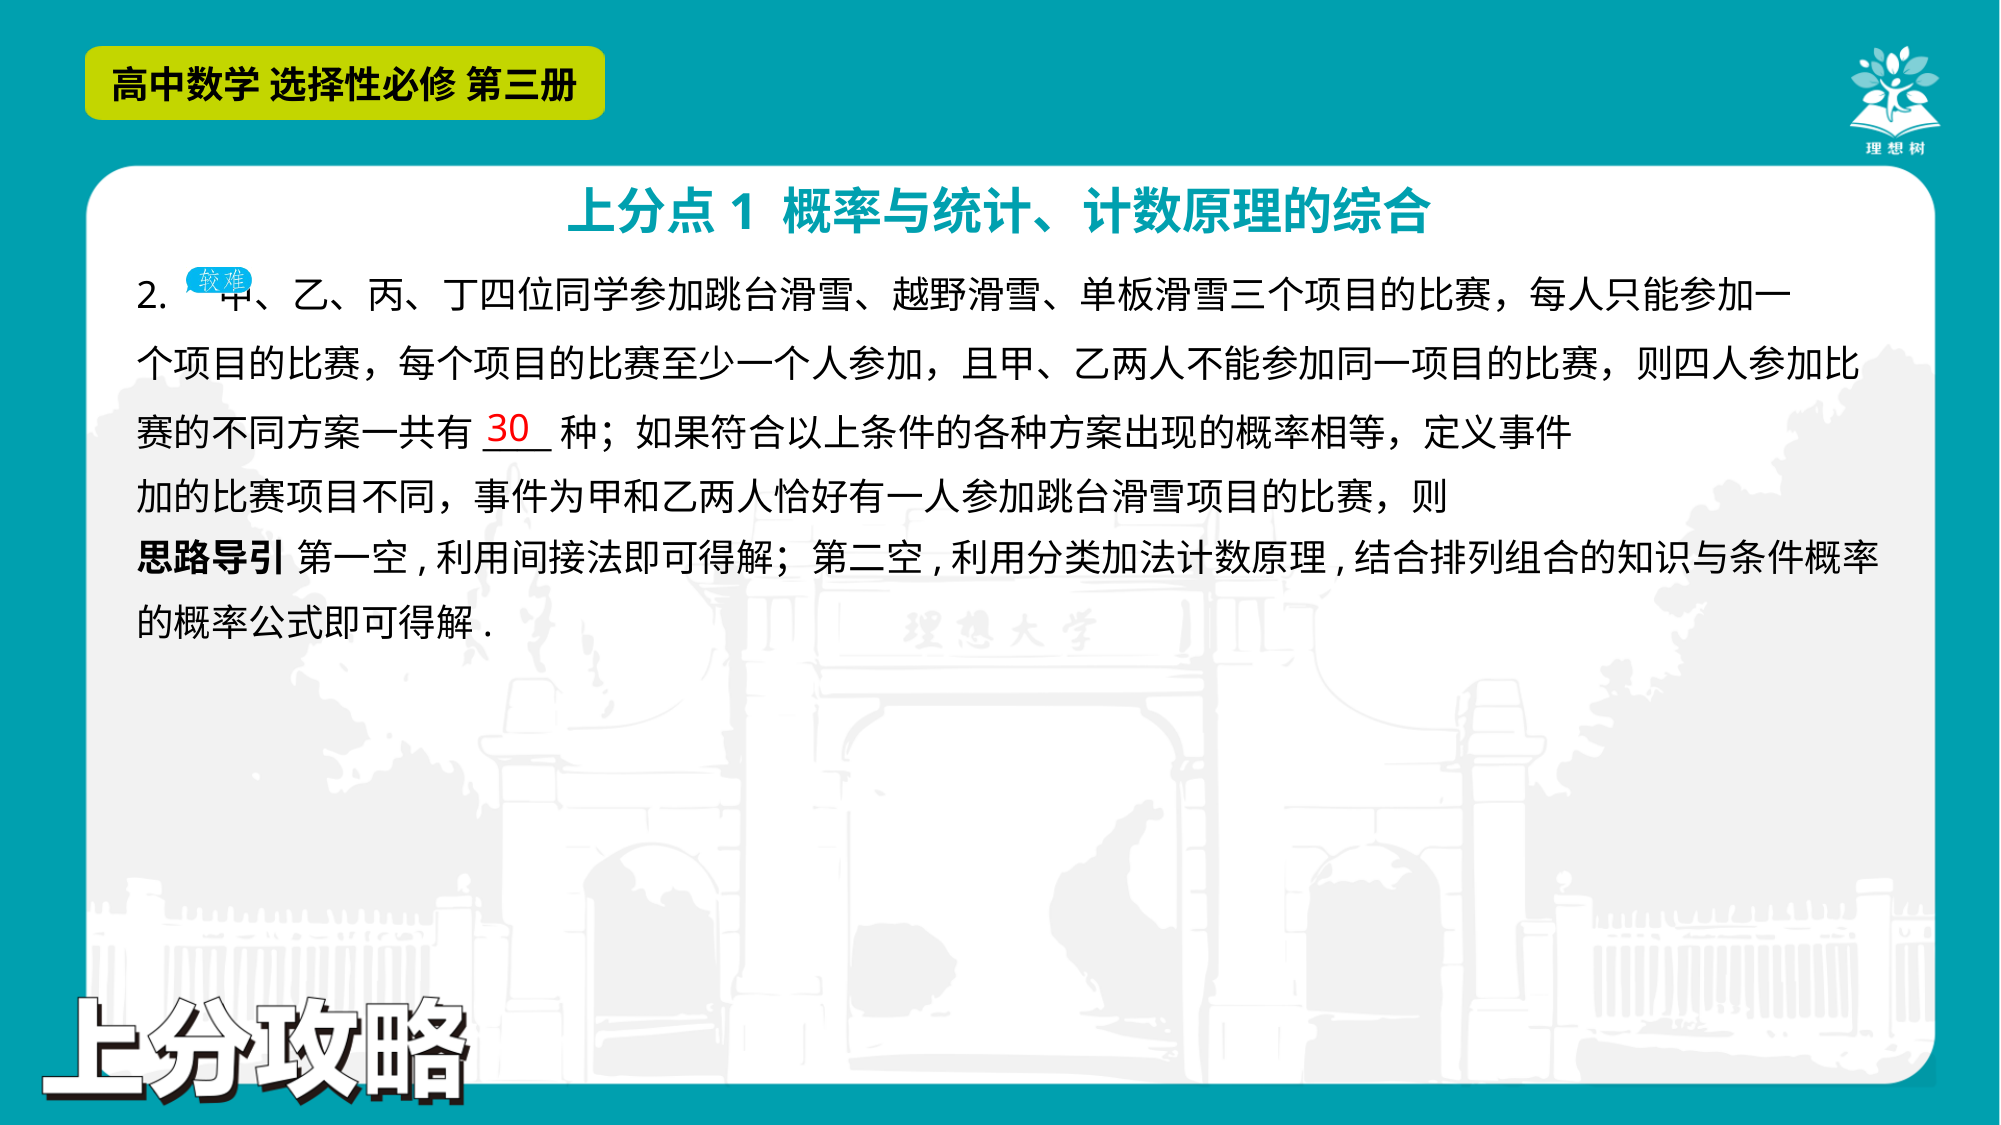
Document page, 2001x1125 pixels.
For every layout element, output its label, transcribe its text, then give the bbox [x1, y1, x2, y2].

picture [0, 0, 2000, 1125]
text_box 思路导引 第一空,利用间接法即可得解；第二空,利用分类加法计数原理,结合排列组合的知识与条件概率 的概率公式即可得解. [136, 510, 1865, 637]
text_box 30 [472, 380, 544, 442]
